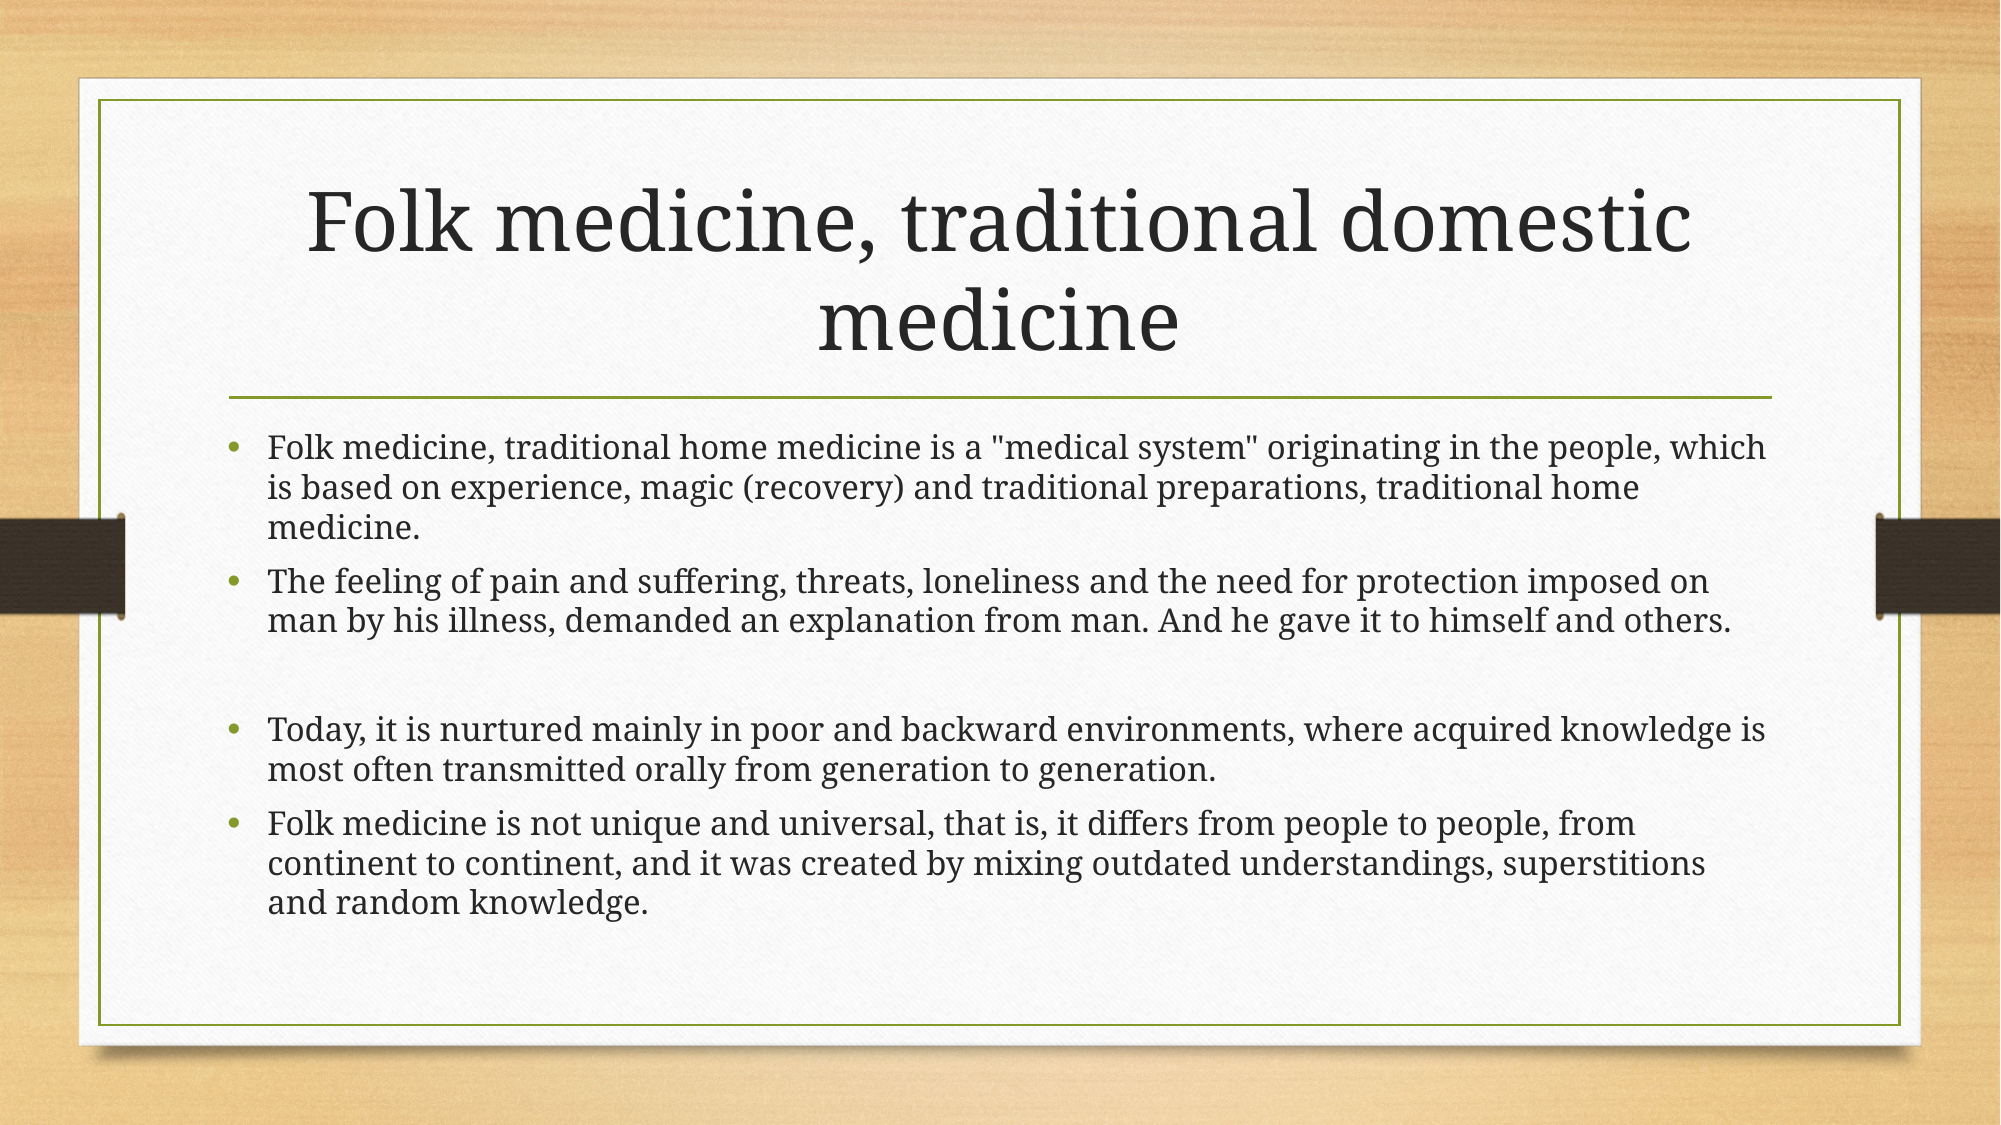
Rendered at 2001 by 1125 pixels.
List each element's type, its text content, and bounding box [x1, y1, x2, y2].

title Folk medicine, traditional domestic medicine [212, 161, 1788, 375]
list Folk medicine, traditional home medicine is a "medical system" originating in the people, which is based on experience, magic (recovery) and traditional preparations, traditional home medicine. The feeling of pain and suffering, threats, loneliness and the need for protection imposed on man by his illness, demanded an explanation from man. And he gave it to himself and others. Today, it is nurtured mainly in poor and backward environments, where acquired knowledge is most often transmitted orally from generation to generation. Folk medicine is not unique and universal, that is, it differs from people to people, from continent to continent, and it was created by mixing outdated understandings, superstitions and random knowledge. [212, 419, 1788, 964]
picture [0, 0, 2001, 1125]
